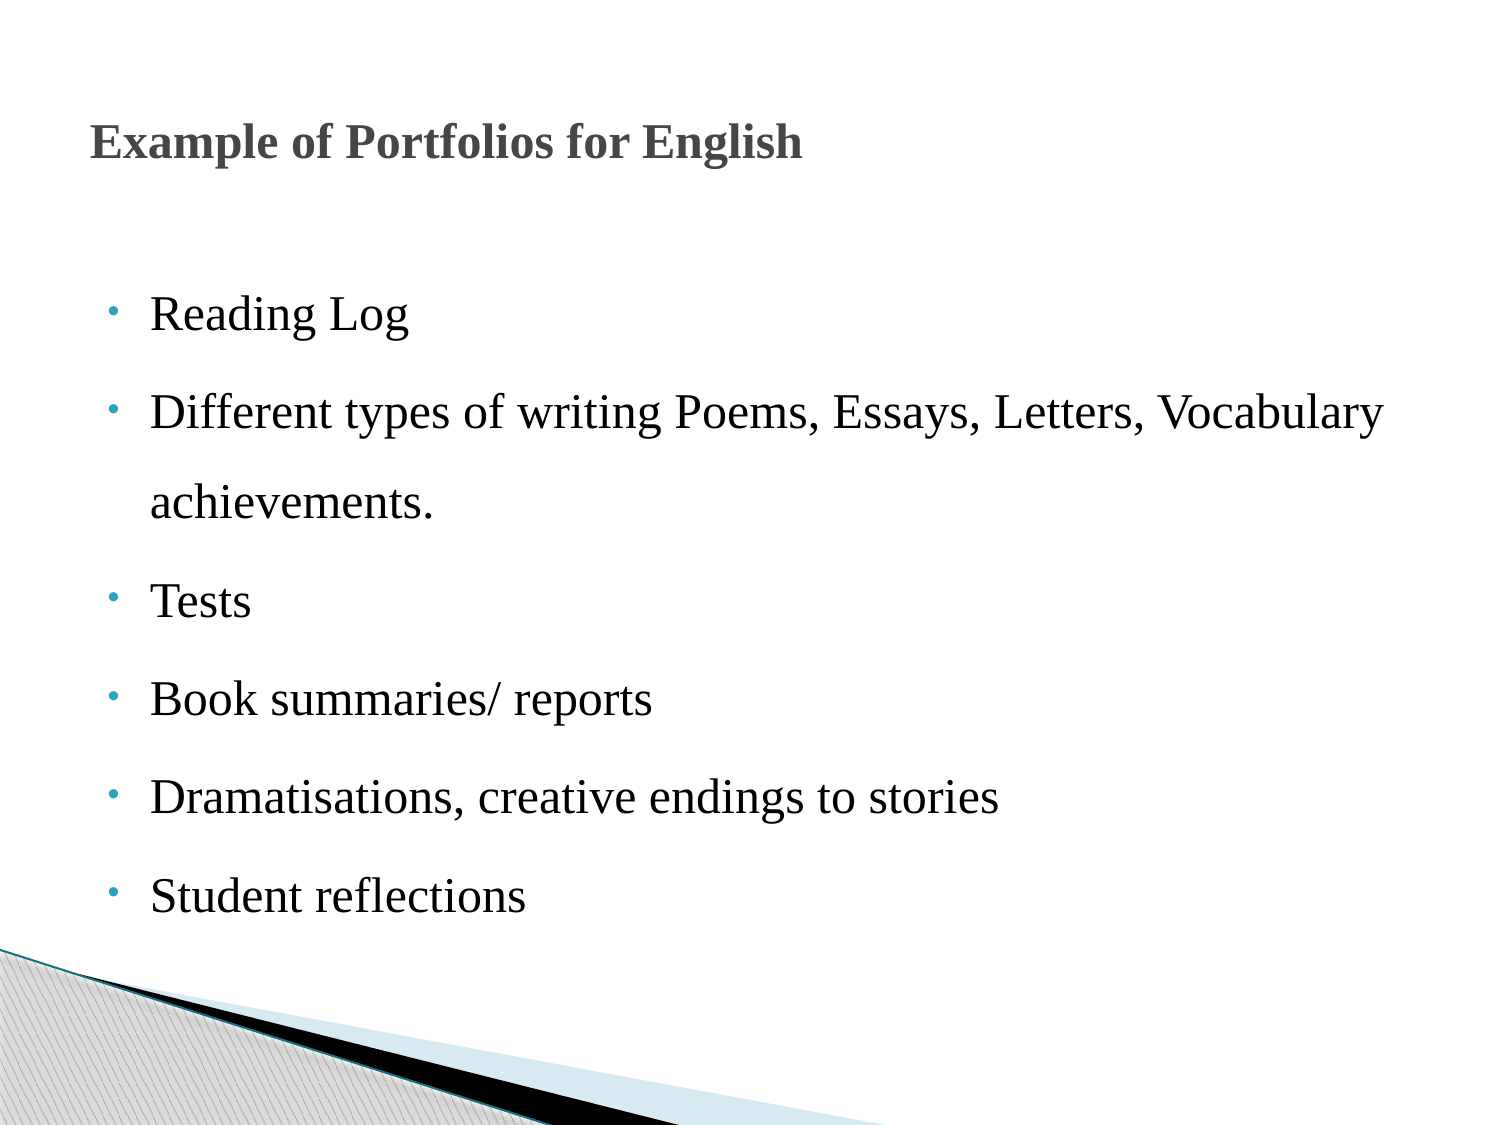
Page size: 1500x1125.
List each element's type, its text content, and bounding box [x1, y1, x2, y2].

list Reading Log Different types of writing Poems, Essays, Letters, Vocabulary achievements. Tests Book summaries/ reports Dramatisations, creative endings to stories Student reflections [75, 243, 1425, 986]
title Example of Portfolios for English [75, 45, 1425, 233]
